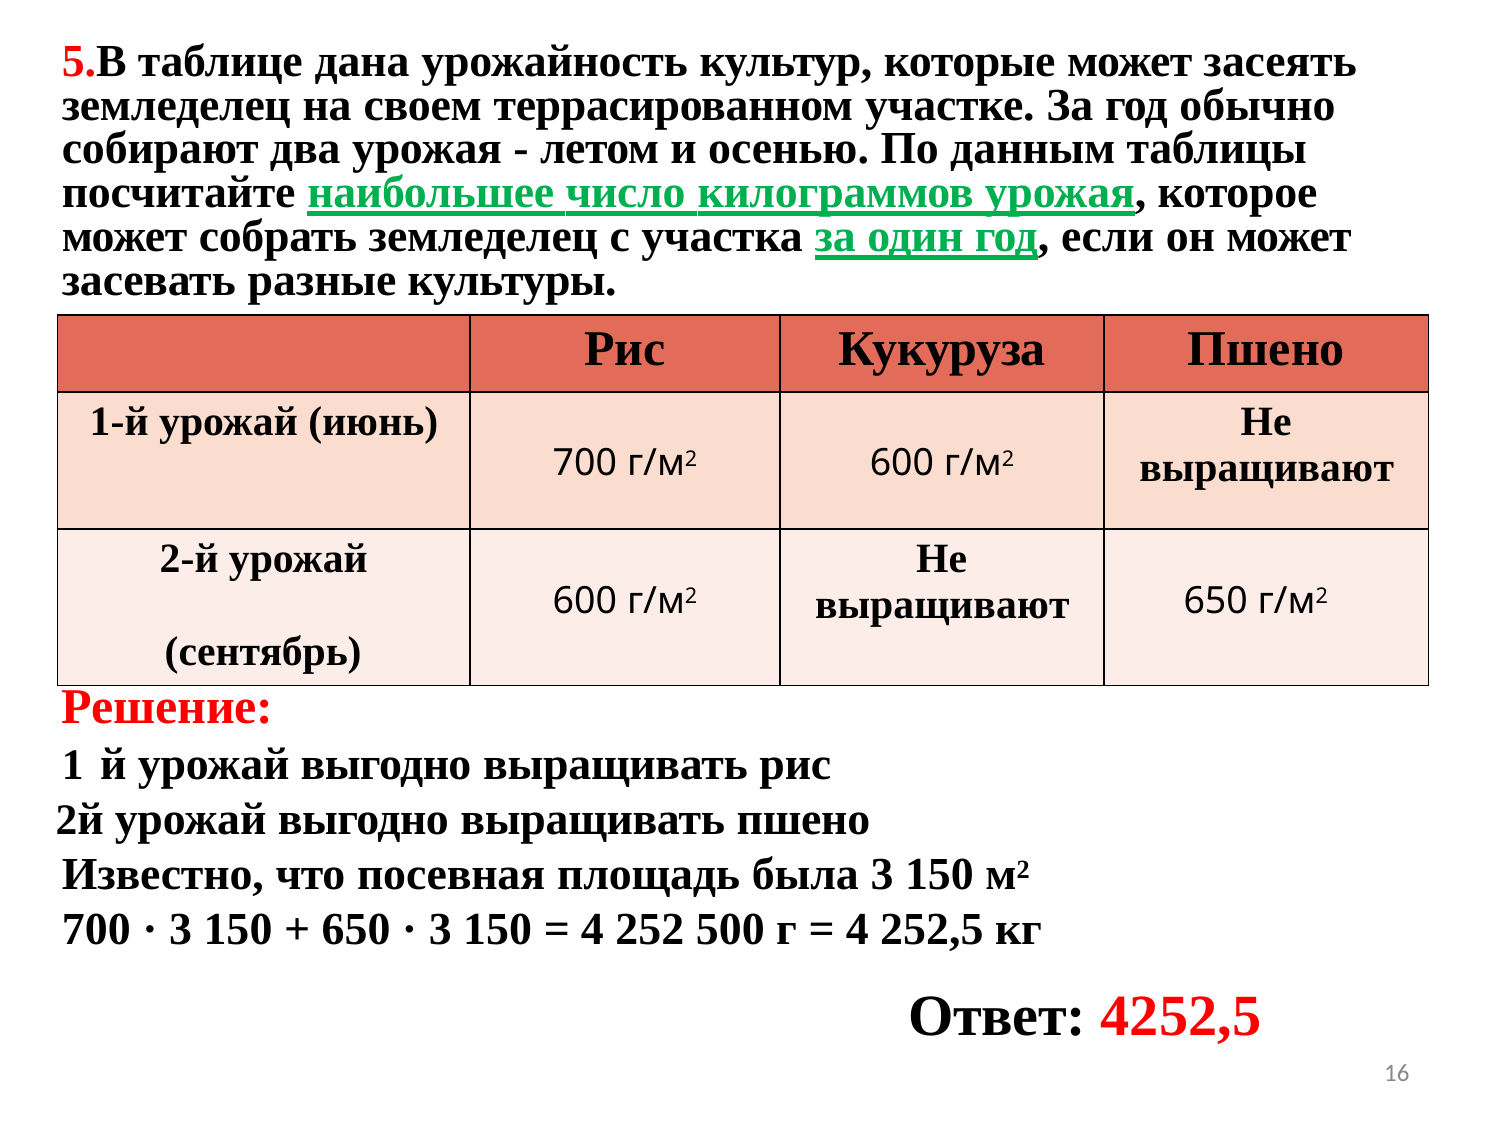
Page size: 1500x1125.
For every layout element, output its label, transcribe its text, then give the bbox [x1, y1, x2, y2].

table_header [58, 316, 469, 391]
table_header Рис [471, 316, 779, 391]
table_cell 650 г/м2 [1105, 530, 1428, 685]
table_cell 700 г/м2 [471, 393, 779, 528]
table_cell 600 г/м2 [781, 393, 1103, 528]
table_header Кукуруза [781, 316, 1103, 391]
text_box Решение: й урожай выгодно выращивать рис й урожай выгодно выращивать пшено Известно, что посевная площадь была 3 150 м2 700 · 3 150 + 650 · 3 150 = 4 252 500 г = 4 252,5 кг Ответ: 4252,5 [55, 671, 1267, 1102]
table_cell Не выращивают [781, 530, 1103, 685]
table_cell 600 г/м2 [471, 530, 779, 685]
text_box 16 [1382, 1054, 1412, 1086]
table_header Пшено [1105, 316, 1428, 391]
table_cell 2-й урожай (сентябрь) [58, 530, 469, 685]
text_box 5.В таблице дана урожайность культур, которые может засеять земледелец на своем террасированном участке. За год обычно собирают два урожая - летом и осенью. По данным таблицы посчитайте наибольшее число килограммов урожая, которое может собрать земледелец с участка за один год, если он может засевать разные культуры. [59, 27, 1373, 305]
table_cell Не выращивают [1105, 393, 1428, 528]
table_cell 1-й урожай (июнь) [58, 393, 469, 528]
